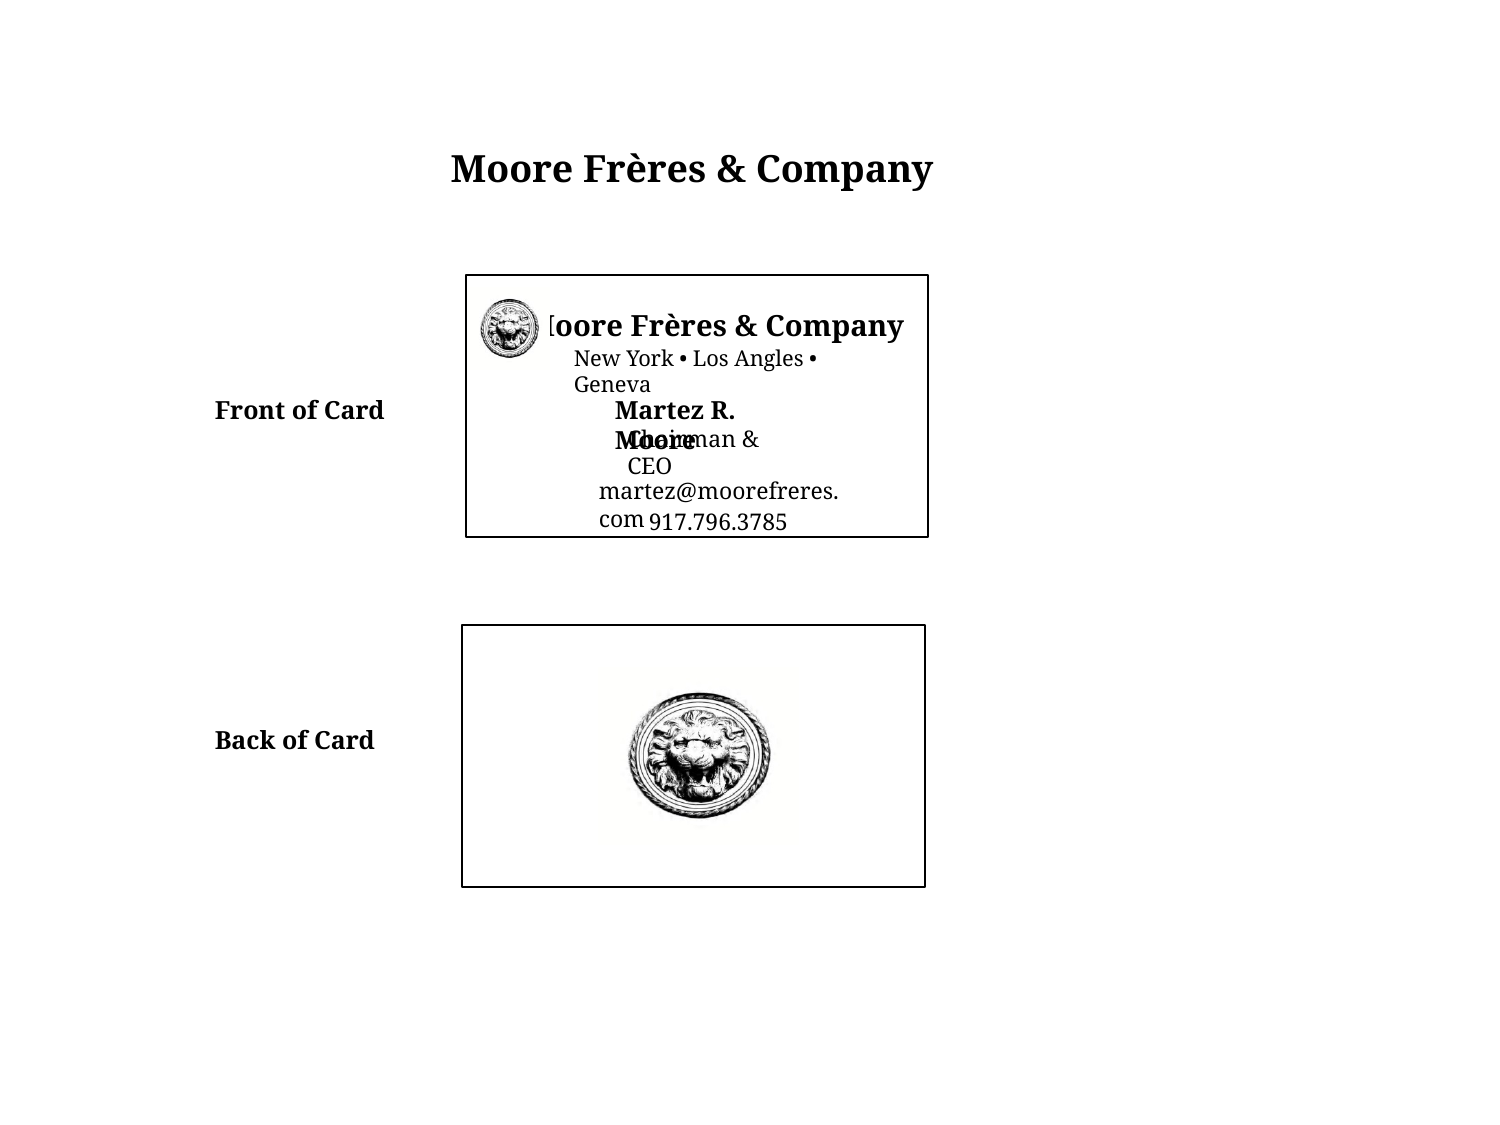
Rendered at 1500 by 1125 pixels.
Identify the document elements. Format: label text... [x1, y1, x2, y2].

text_box Chairman & CEO [612, 416, 813, 469]
text_box New York • Los Angles • Geneva [559, 337, 900, 405]
picture [467, 287, 551, 370]
text_box Back of Card [199, 717, 413, 762]
text_box Moore Frères & Company [464, 273, 930, 540]
text_box martez@moorefreres.com [584, 469, 863, 540]
text_box 917.796.3785 [634, 500, 913, 543]
text_box Front of Card [199, 387, 413, 433]
text_box Martez R. Moore [599, 387, 813, 463]
text_box [460, 623, 927, 890]
picture [598, 667, 799, 846]
text_box Moore Frères & Company [378, 137, 1016, 198]
